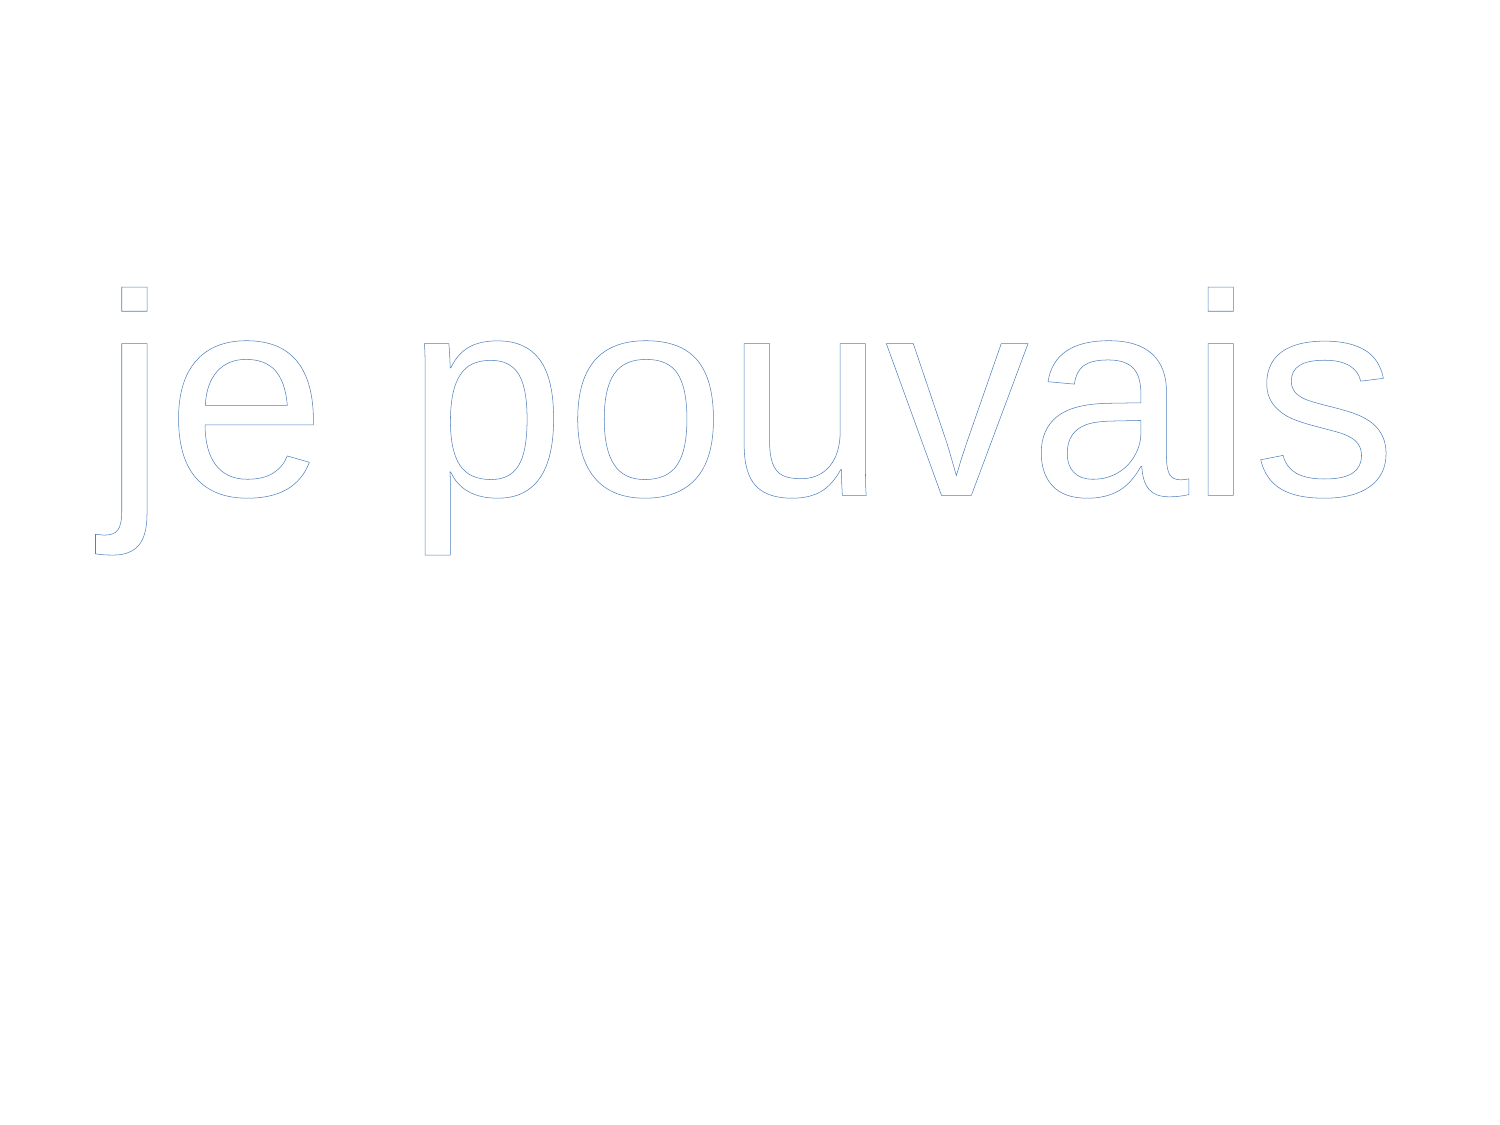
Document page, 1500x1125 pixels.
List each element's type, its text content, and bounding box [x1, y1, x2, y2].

text_box je pouvais [0, 200, 1500, 561]
